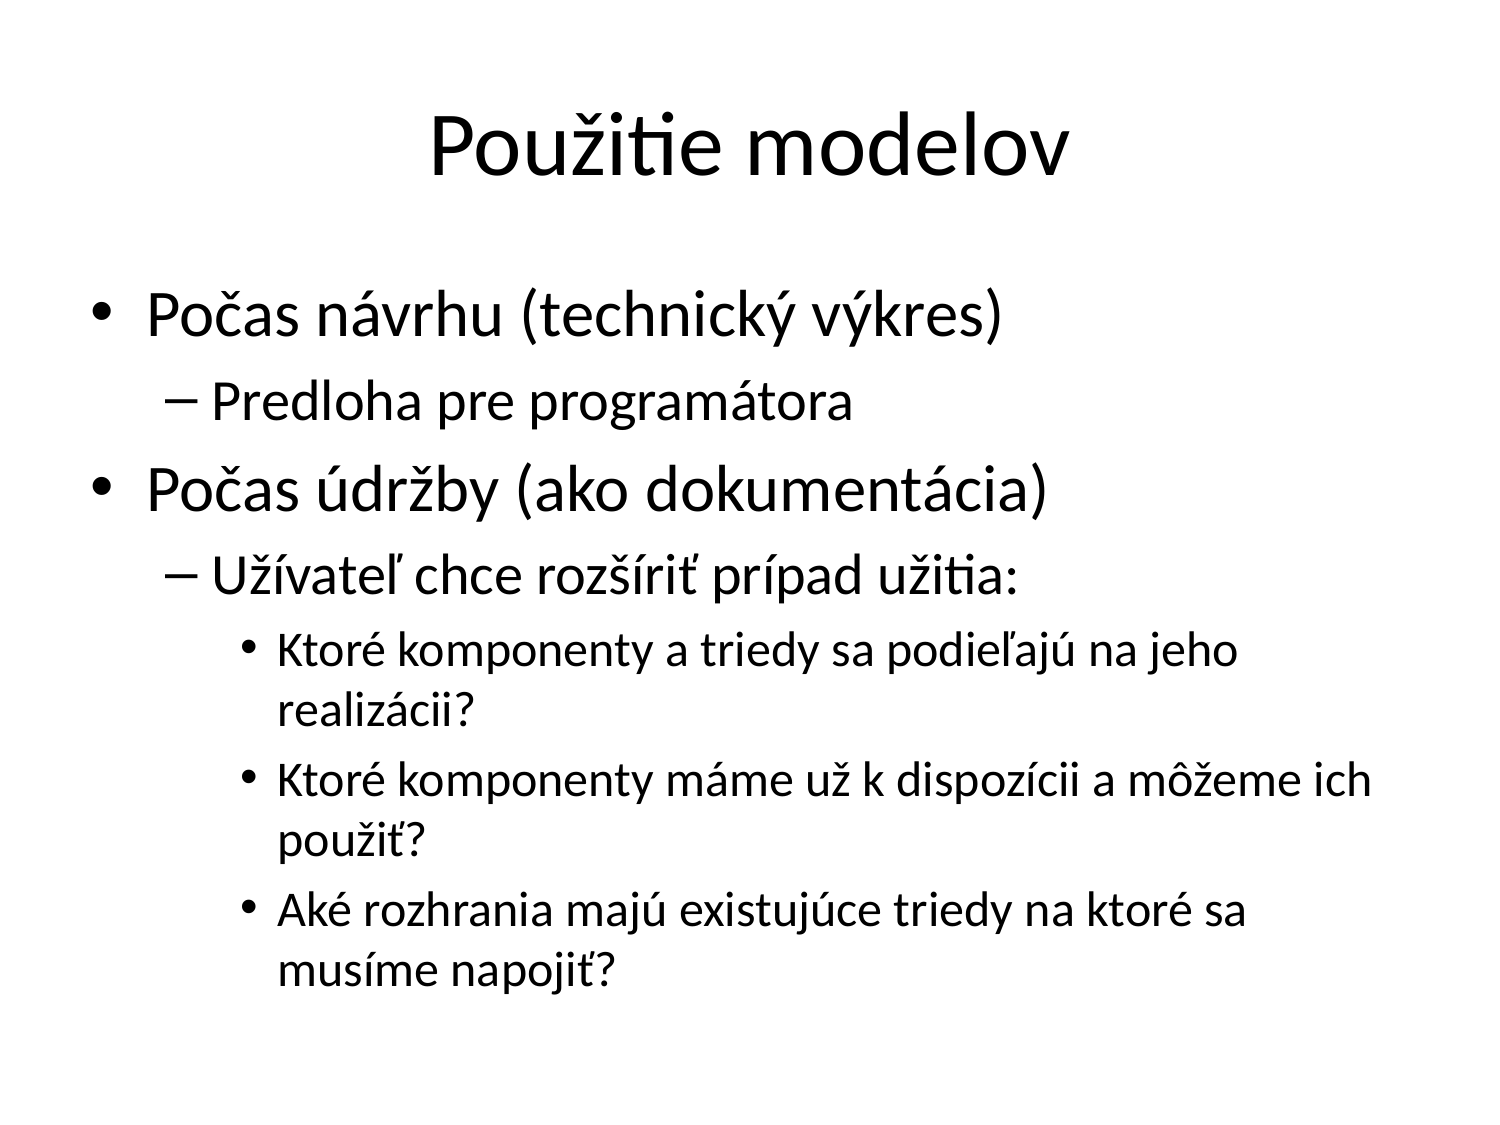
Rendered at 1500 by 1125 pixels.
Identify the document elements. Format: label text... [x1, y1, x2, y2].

title Použitie modelov [75, 45, 1425, 233]
list Počas návrhu (technický výkres) Predloha pre programátora Počas údržby (ako dokumentácia) Užívateľ chce rozšíriť prípad užitia: Ktoré komponenty a triedy sa podieľajú na jeho realizácii? Ktoré komponenty máme už k dispozícii a môžeme ich použiť? Aké rozhrania majú existujúce triedy na ktoré sa musíme napojiť? [75, 262, 1425, 1005]
